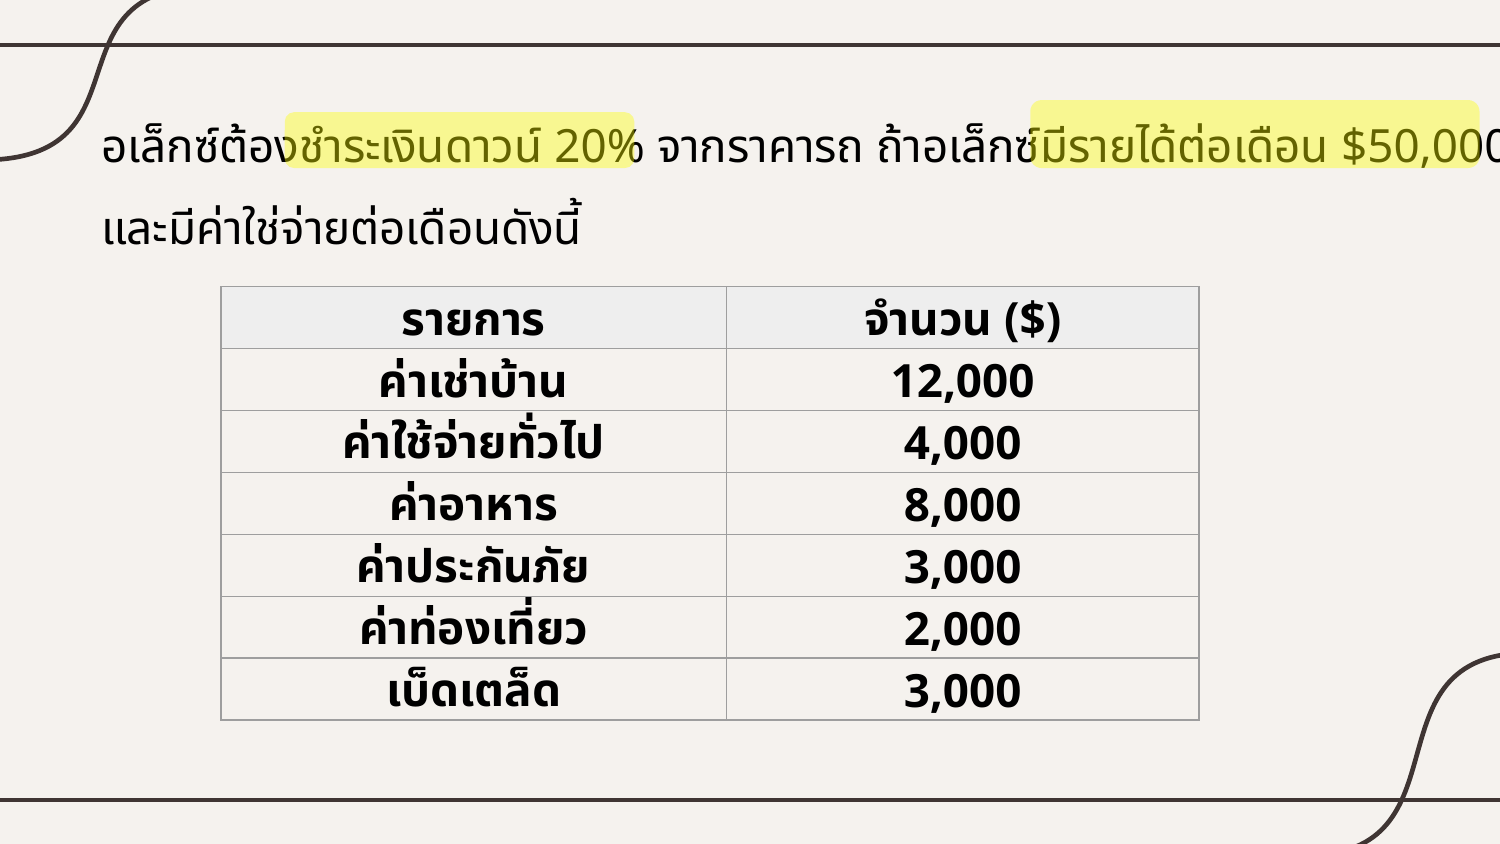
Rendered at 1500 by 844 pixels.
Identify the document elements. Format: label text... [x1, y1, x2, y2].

table_cell 3,000 [727, 659, 1198, 719]
table_cell 2,000 [727, 597, 1198, 657]
text_box [284, 112, 635, 169]
table_cell ค่าเช่าบ้าน [222, 349, 726, 410]
table_cell 4,000 [727, 411, 1198, 472]
text_box [1030, 100, 1480, 169]
table_cell 12,000 [727, 349, 1198, 410]
table_cell 8,000 [727, 473, 1198, 534]
table_cell ค่าใช้จ่ายทั่วไป [222, 411, 726, 472]
table_cell ค่าท่องเที่ยว [222, 597, 726, 657]
table_cell ค่าประกันภัย [222, 535, 726, 596]
table_cell เบ็ดเตล็ด [222, 659, 726, 719]
table_cell 3,000 [727, 535, 1198, 596]
table_cell ค่าอาหาร [222, 473, 726, 534]
table_header จำนวน ($) [727, 287, 1198, 348]
table_header รายการ [222, 287, 726, 348]
text_box อเล็กซ์ต้องชำระเงินดาวน์ 20% จากราคารถ ถ้าอเล็กซ์มีรายได้ต่อเดือน $50,000 และมีค่าใช่จ่ายต่อเดือนดังนี้ [86, 81, 1500, 262]
